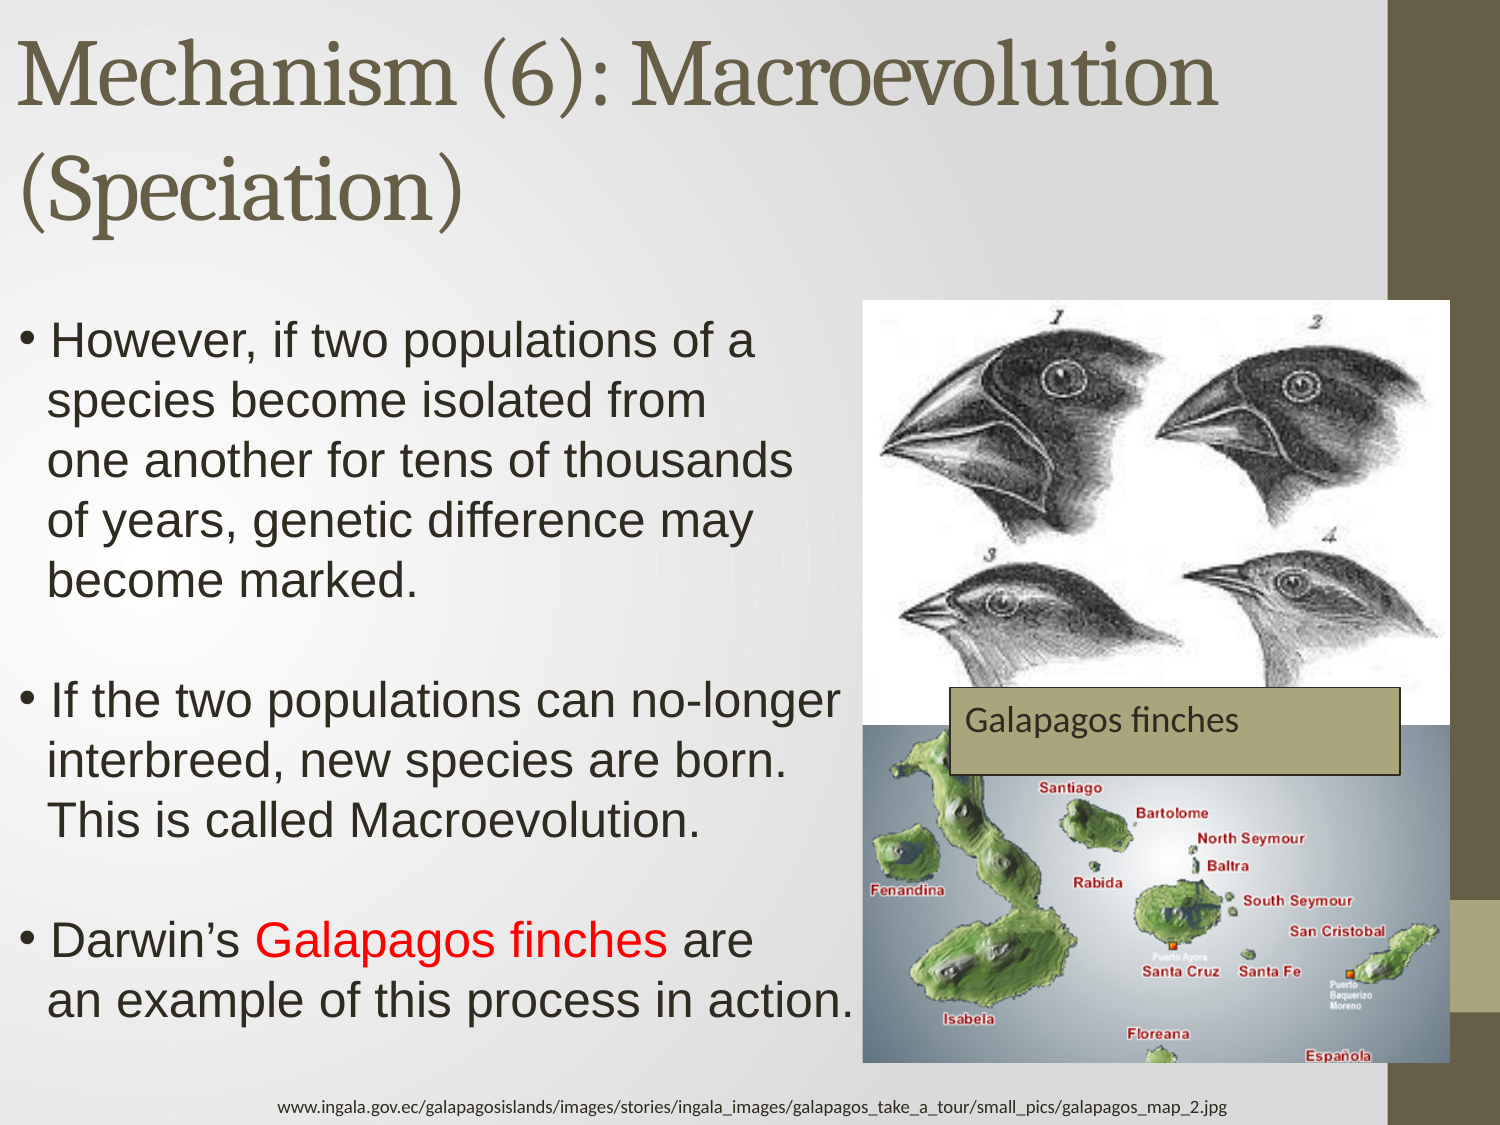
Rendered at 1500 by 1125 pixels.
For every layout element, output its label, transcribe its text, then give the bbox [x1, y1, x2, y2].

text_box However, if two populations of a species become isolated from one another for tens of thousands of years, genetic difference may become marked. If the two populations can no-longer interbreed, new species are born. This is called Macroevolution. Darwin’s Galapagos finches are an example of this process in action. [3, 299, 860, 1035]
picture [861, 299, 1451, 1063]
text_box www.ingala.gov.ec/galapagosislands/images/stories/ingala_images/galapagos_take_a_tour/small_pics/galapagos_map_2.jpg [262, 1087, 1500, 1125]
title Mechanism (6): Macroevolution (Speciation) [0, 30, 1500, 219]
